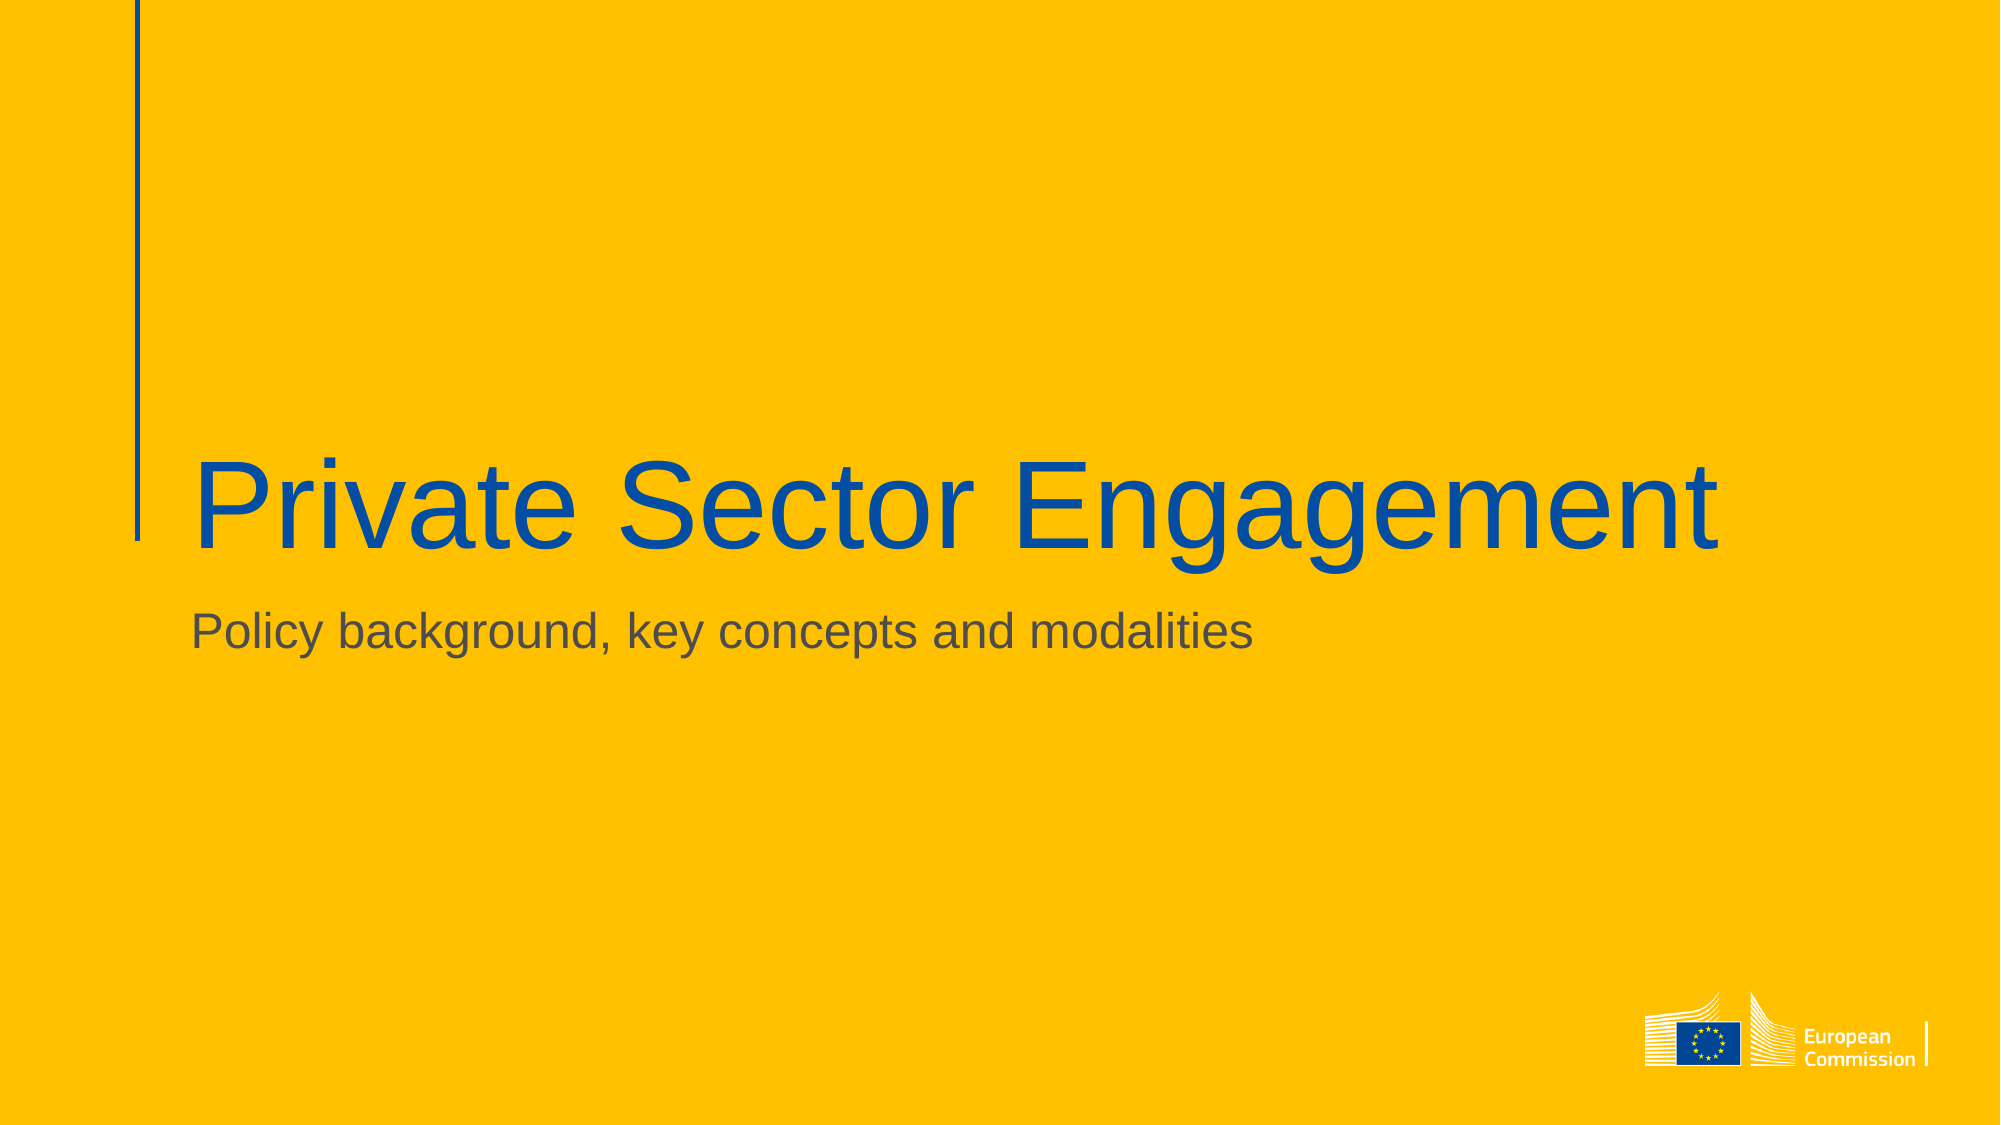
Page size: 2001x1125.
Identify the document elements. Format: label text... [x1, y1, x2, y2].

title Private Sector Engagement [176, 184, 1843, 576]
subtitle Policy background, key concepts and modalities [175, 590, 1842, 863]
picture [1645, 991, 1928, 1066]
